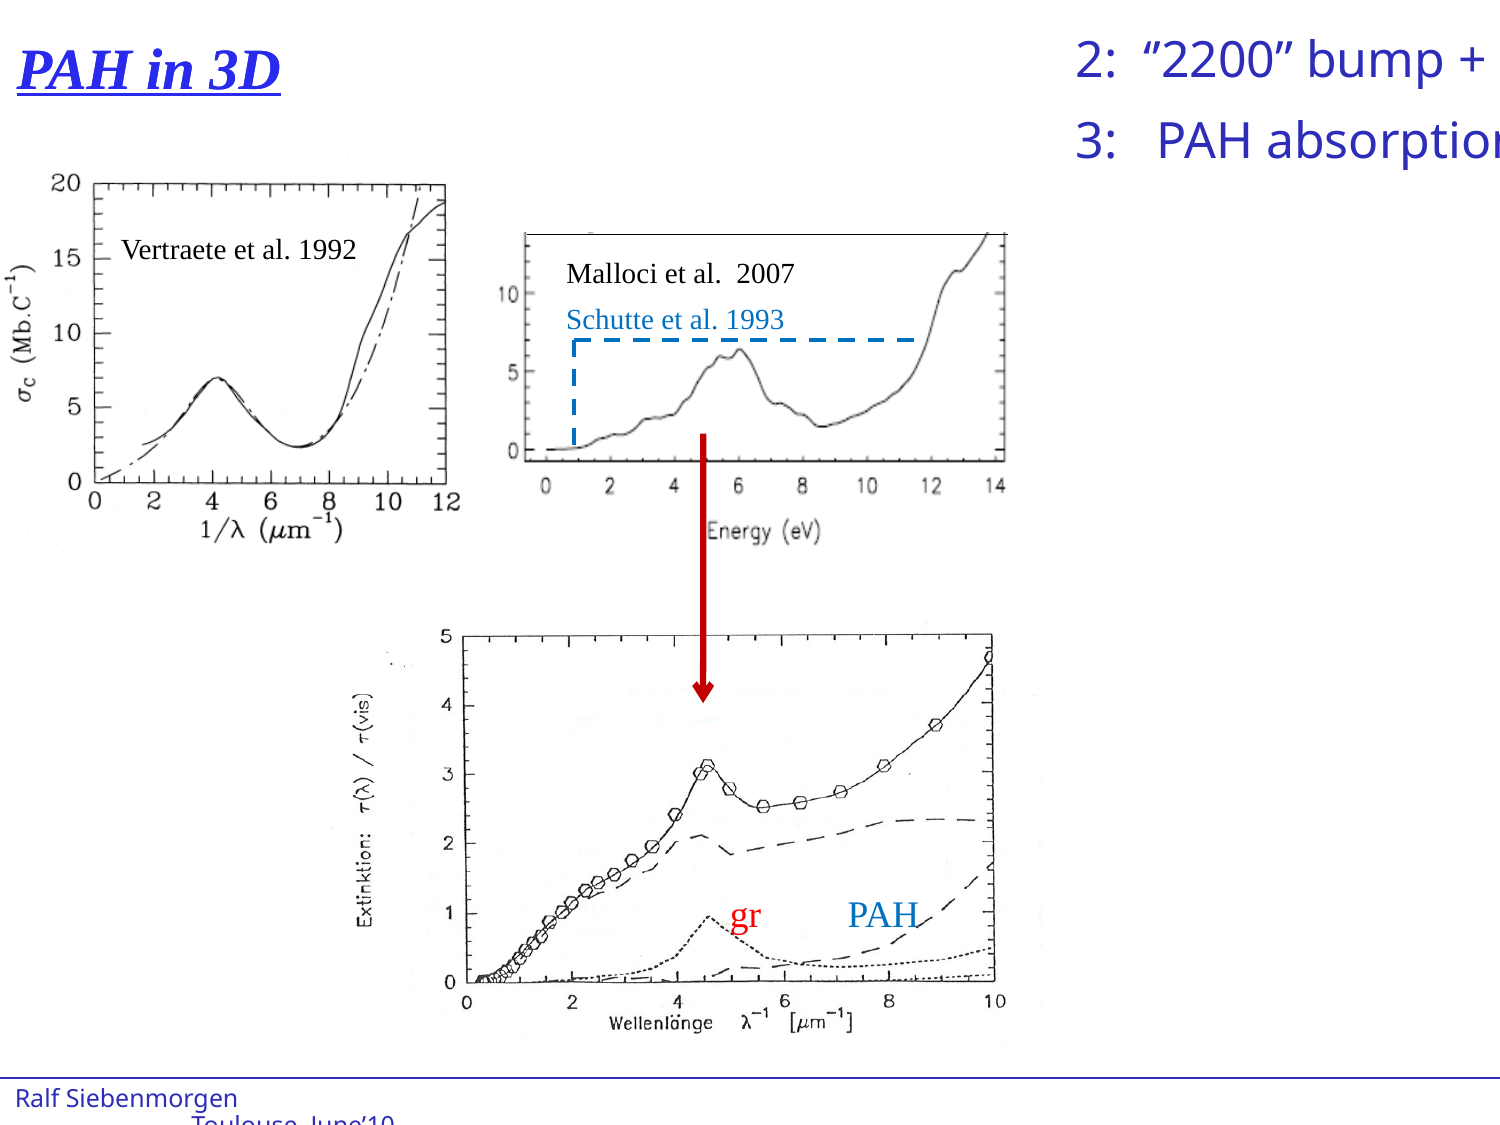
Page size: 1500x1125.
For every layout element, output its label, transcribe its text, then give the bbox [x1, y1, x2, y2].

picture [320, 620, 1044, 1048]
picture [0, 152, 478, 559]
picture [491, 232, 1035, 551]
text_box 2: ‘’2200” bump + 3: PAH absorption [1060, 0, 1500, 176]
